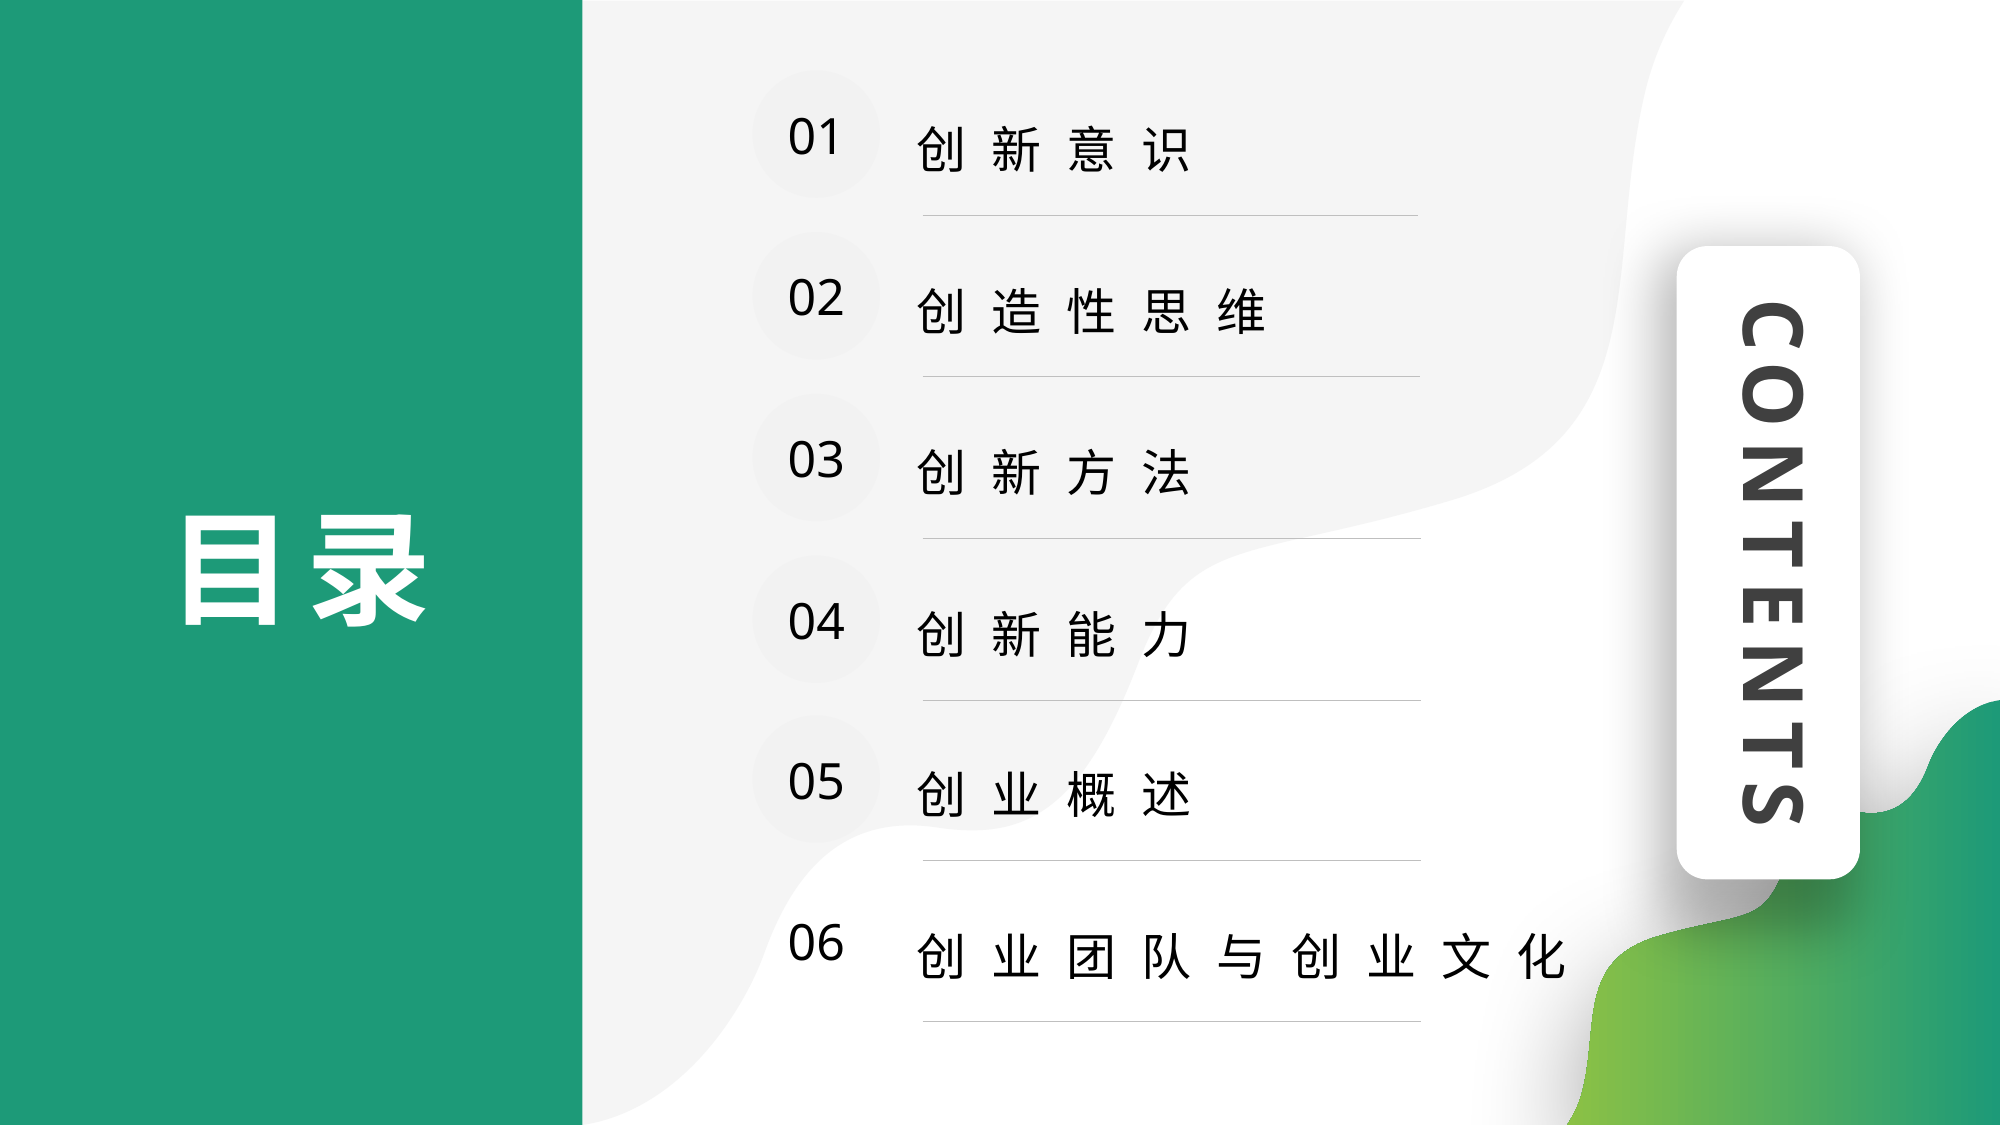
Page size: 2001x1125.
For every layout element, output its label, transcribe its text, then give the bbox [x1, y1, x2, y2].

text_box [752, 555, 1486, 701]
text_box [752, 393, 1490, 539]
text_box [583, 0, 1685, 1125]
text_box [1566, 699, 2000, 1125]
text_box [1676, 246, 1860, 880]
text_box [752, 876, 1654, 1022]
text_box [752, 715, 1490, 860]
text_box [752, 231, 1514, 377]
text_box [0, 0, 583, 1125]
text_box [752, 70, 1498, 215]
text_box 目录 [114, 489, 468, 640]
